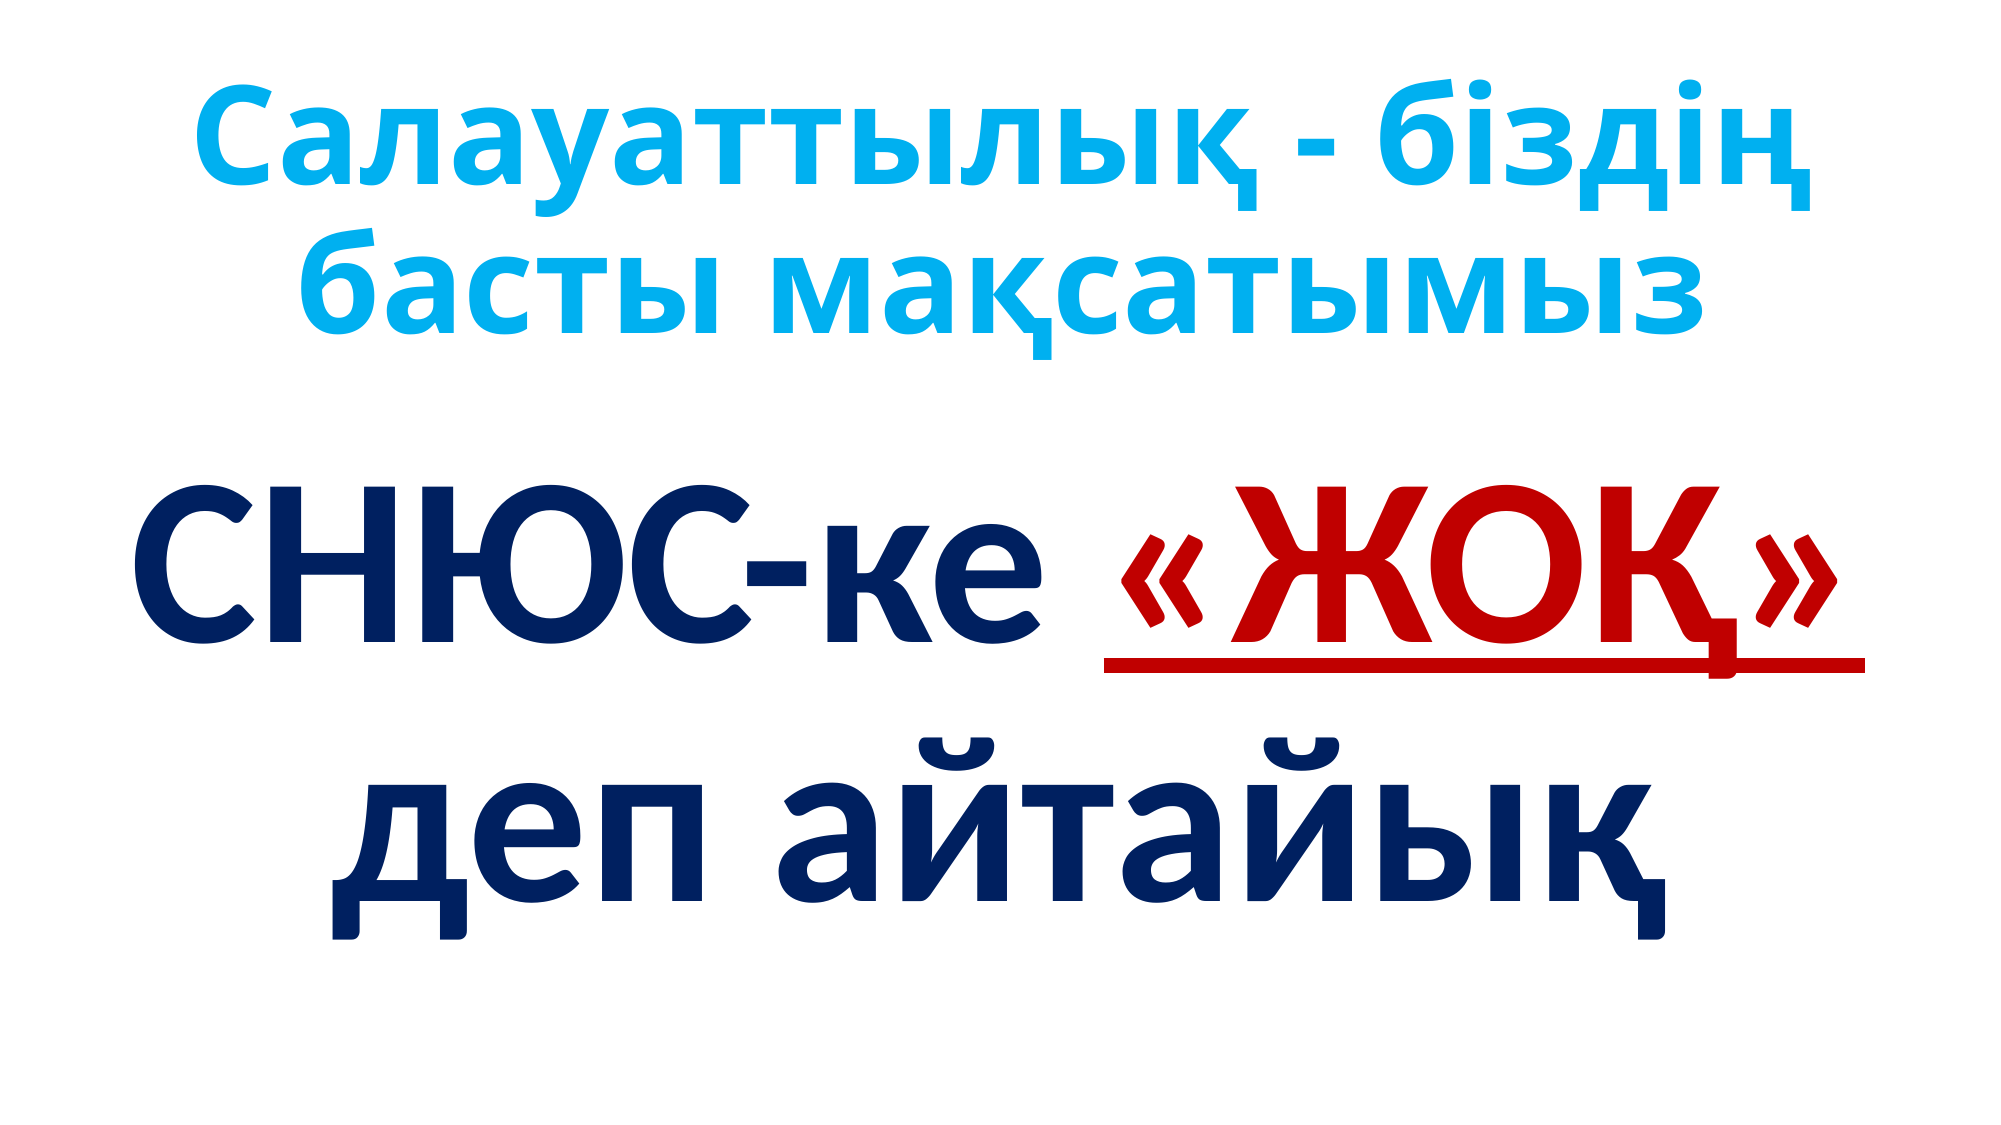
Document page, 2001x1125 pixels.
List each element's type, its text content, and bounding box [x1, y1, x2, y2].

title Салауаттылық - біздің басты мақсатымыз [106, 70, 1898, 371]
subtitle СНЮС-ке «ЖОҚ» деп айтайық [71, 428, 1925, 1031]
